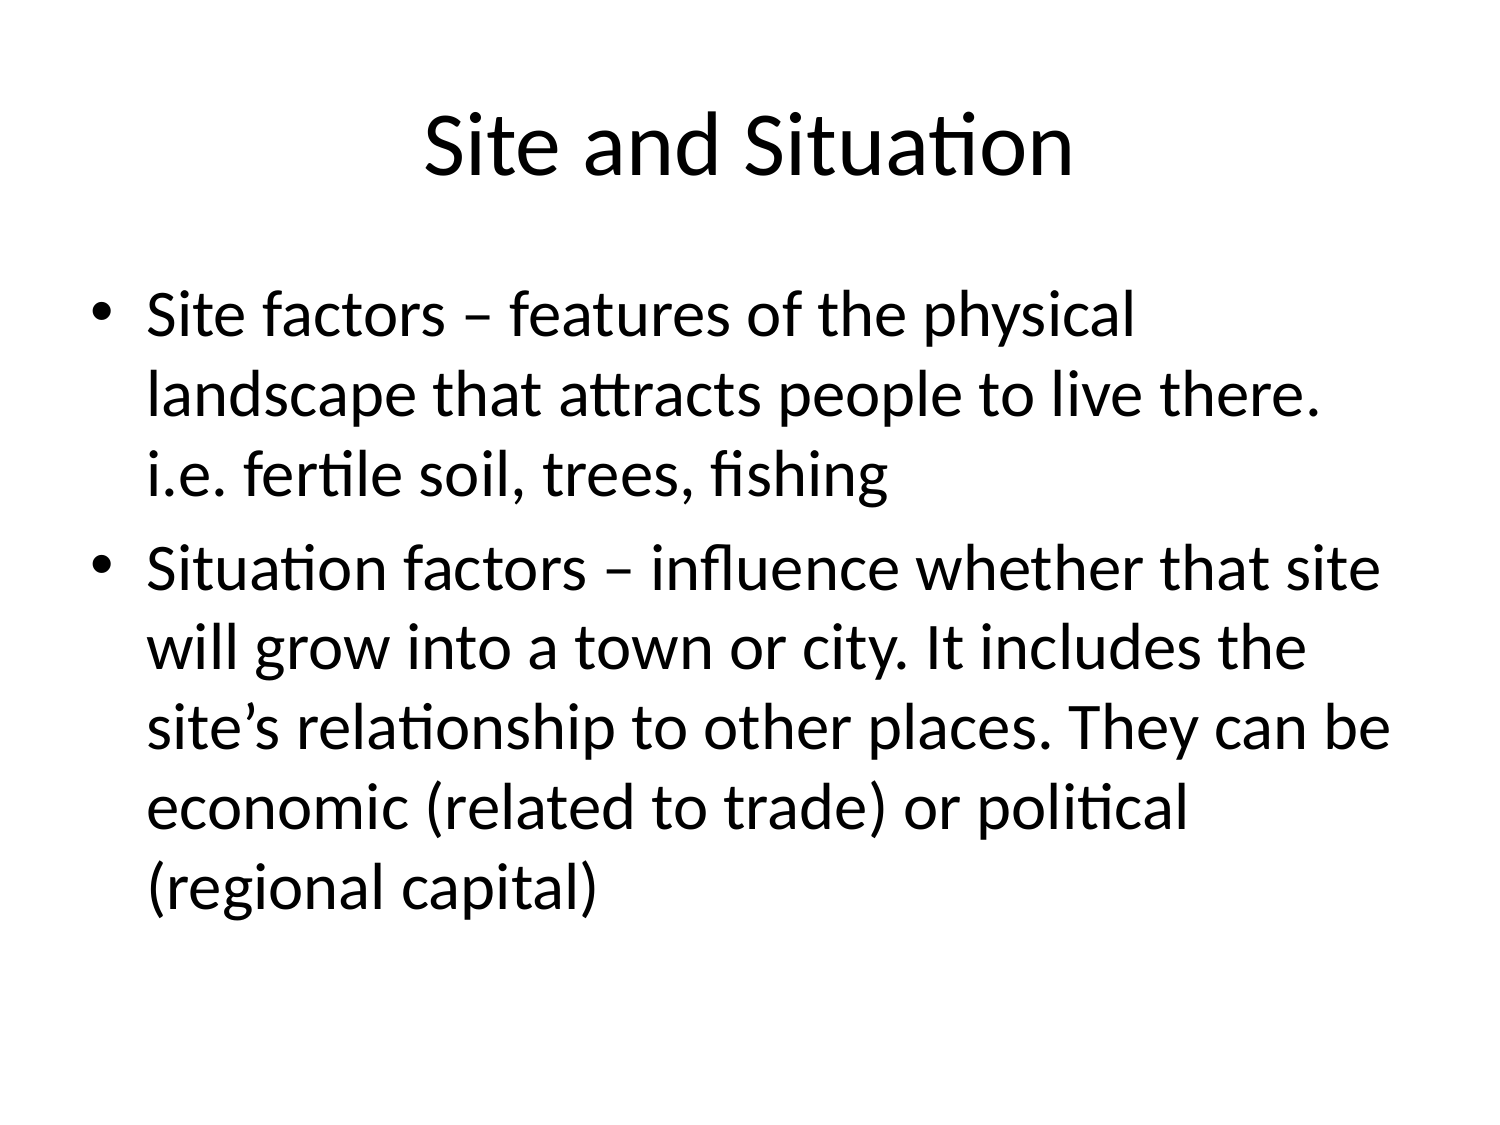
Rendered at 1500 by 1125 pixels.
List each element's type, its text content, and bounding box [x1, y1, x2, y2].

title Site and Situation [75, 45, 1425, 233]
list Site factors – features of the physical landscape that attracts people to live there. i.e. fertile soil, trees, fishing Situation factors – influence whether that site will grow into a town or city. It includes the site’s relationship to other places. They can be economic (related to trade) or political (regional capital) [75, 262, 1425, 1005]
